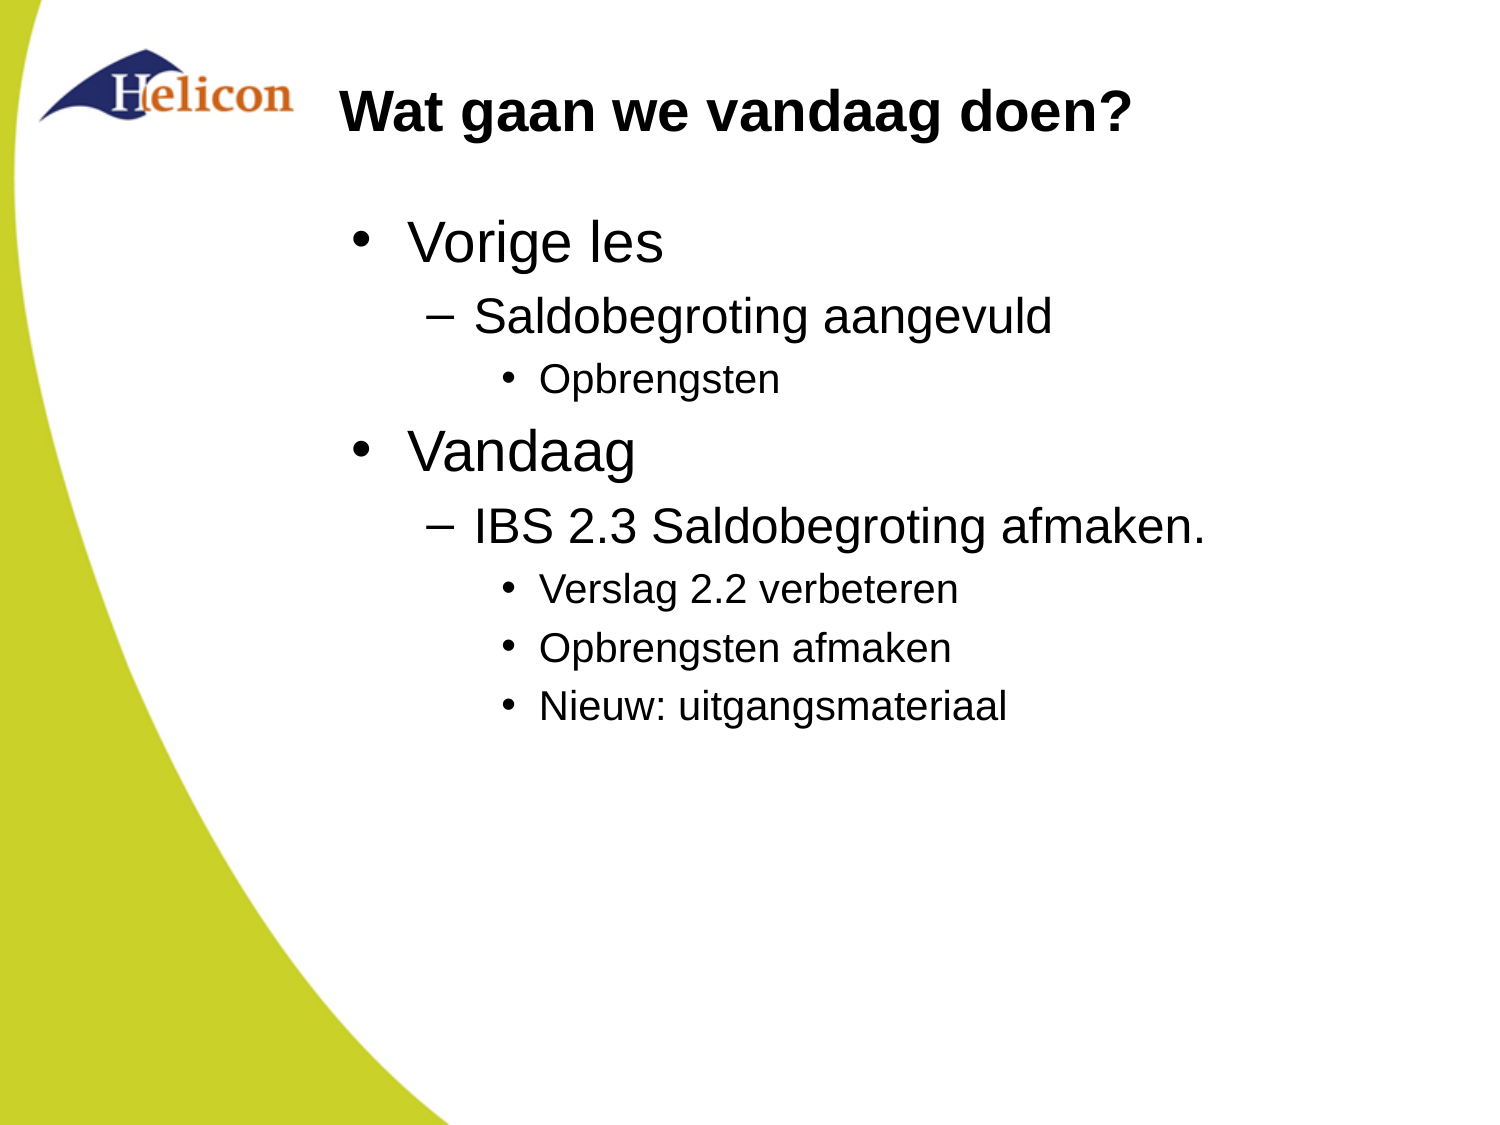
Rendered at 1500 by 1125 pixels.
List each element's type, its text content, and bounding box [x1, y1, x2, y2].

title Wat gaan we vandaag doen? [324, 54, 1415, 161]
picture [0, 0, 1500, 1125]
list Vorige les Saldobegroting aangevuld Opbrengsten Vandaag IBS 2.3 Saldobegroting afmaken. Verslag 2.2 verbeteren Opbrengsten afmaken Nieuw: uitgangsmateriaal [336, 196, 1425, 1005]
